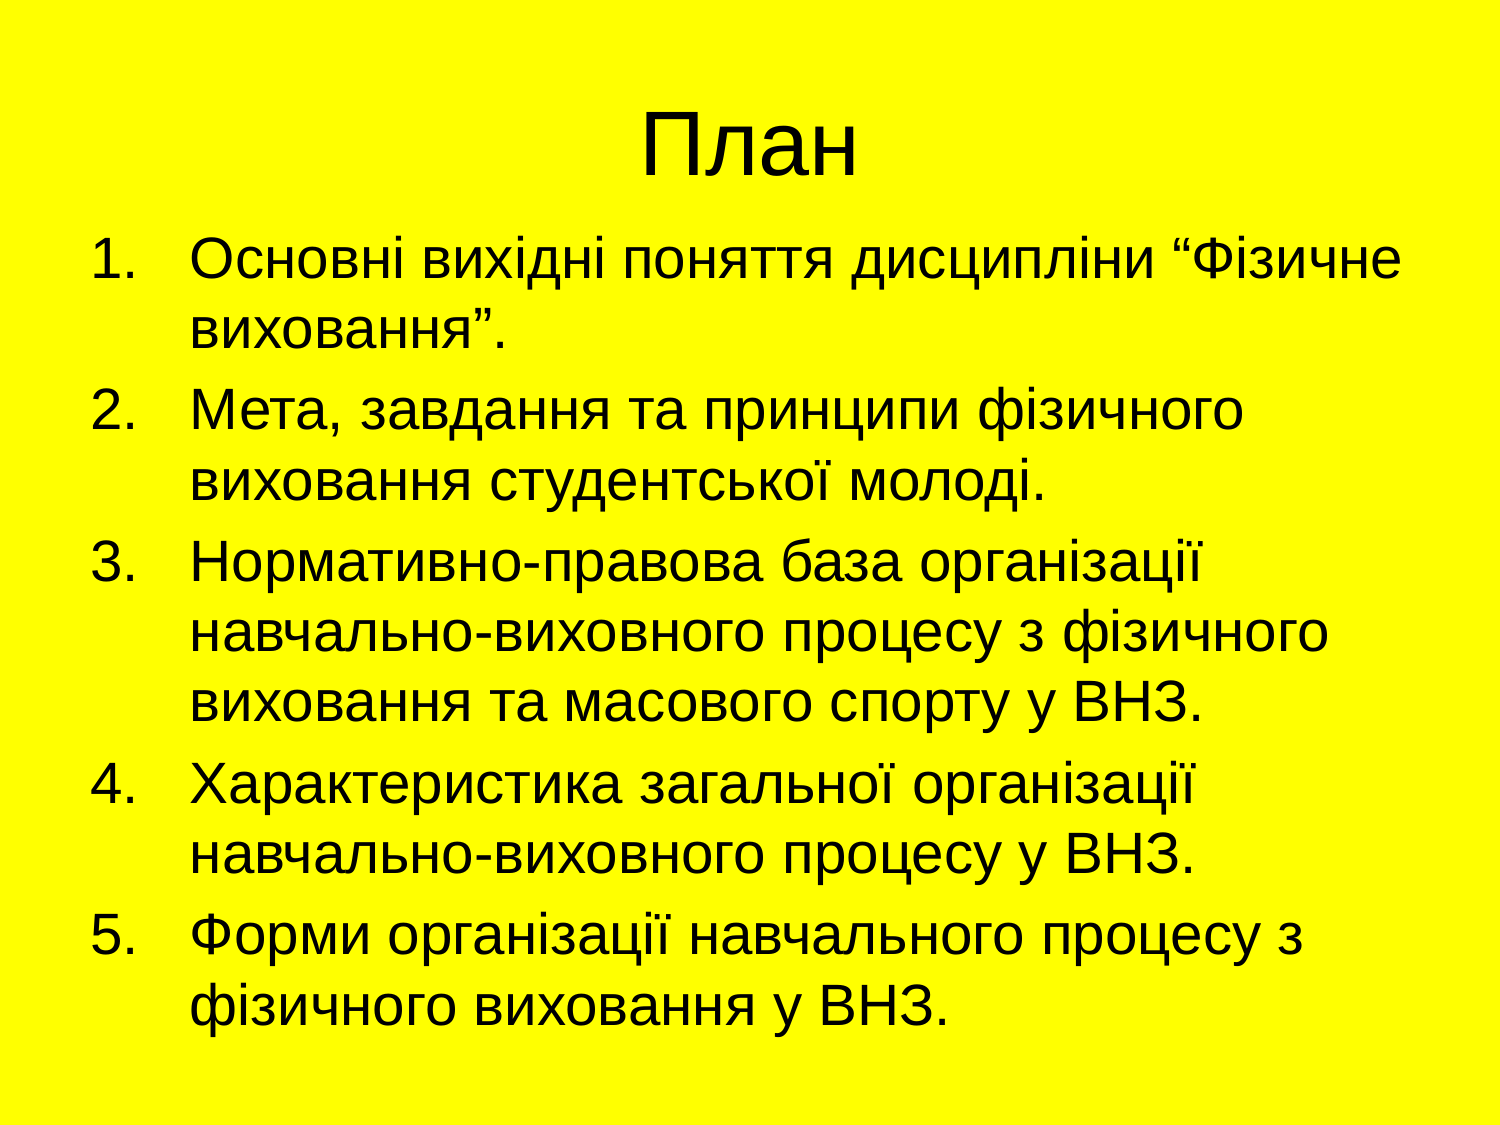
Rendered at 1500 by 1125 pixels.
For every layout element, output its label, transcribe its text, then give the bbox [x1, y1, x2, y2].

list Основні вихідні поняття дисципліни “Фізичне виховання”. Мета, завдання та принципи фізичного виховання студентської молоді. Нормативно-правова база організації навчально-виховного процесу з фізичного виховання та масового спорту у ВНЗ. Характеристика загальної організації навчально-виховного процесу у ВНЗ. Форми організації навчального процесу з фізичного виховання у ВНЗ. [75, 212, 1450, 1063]
title План [75, 45, 1425, 212]
